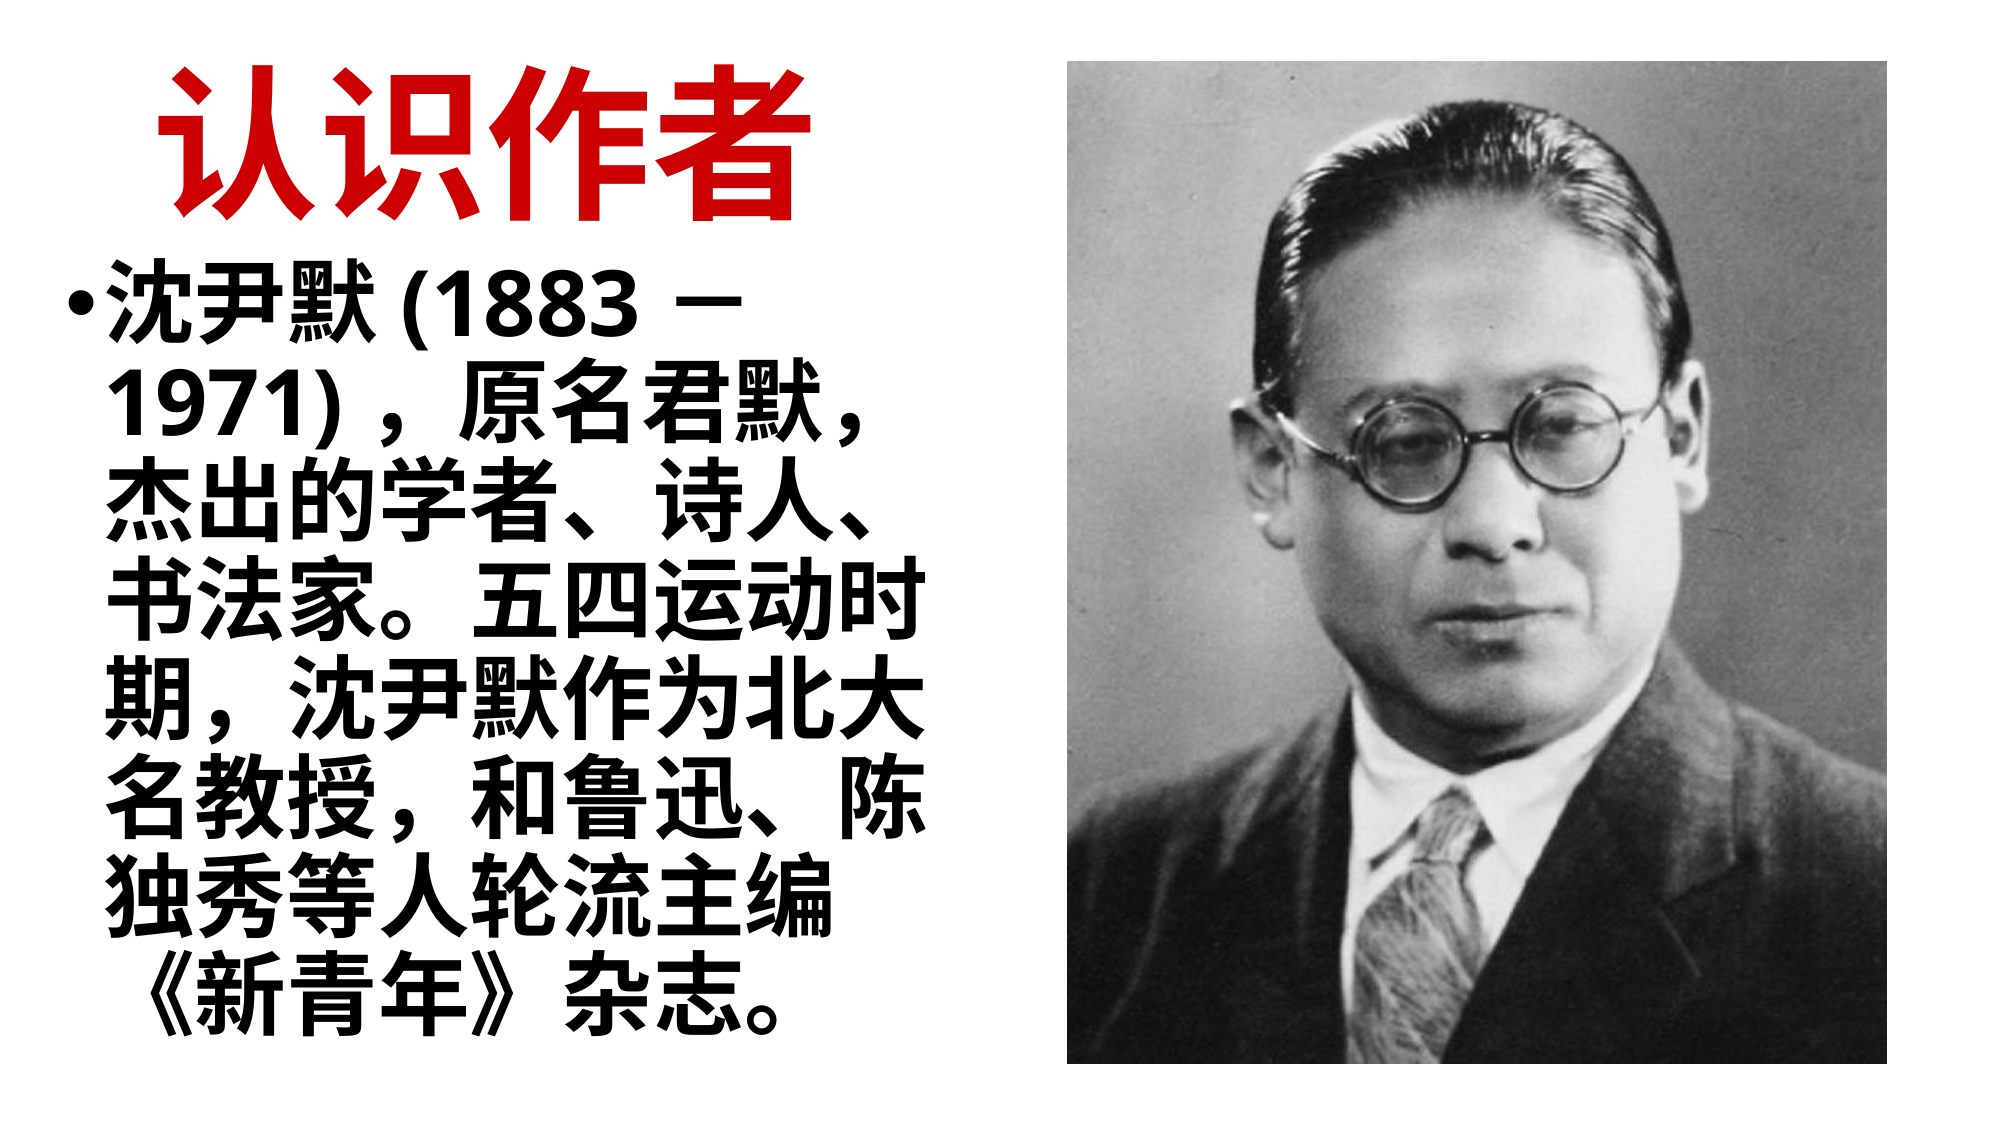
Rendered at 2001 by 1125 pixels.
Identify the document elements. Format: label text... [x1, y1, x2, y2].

list 沈尹默(1883－1971)，原名君默，杰出的学者、诗人、书法家。五四运动时期，沈尹默作为北大名教授，和鲁迅、陈独秀等人轮流主编《新青年》杂志。 [50, 249, 966, 1014]
picture [1067, 61, 1887, 1064]
title 认识作者 [137, 32, 1863, 250]
